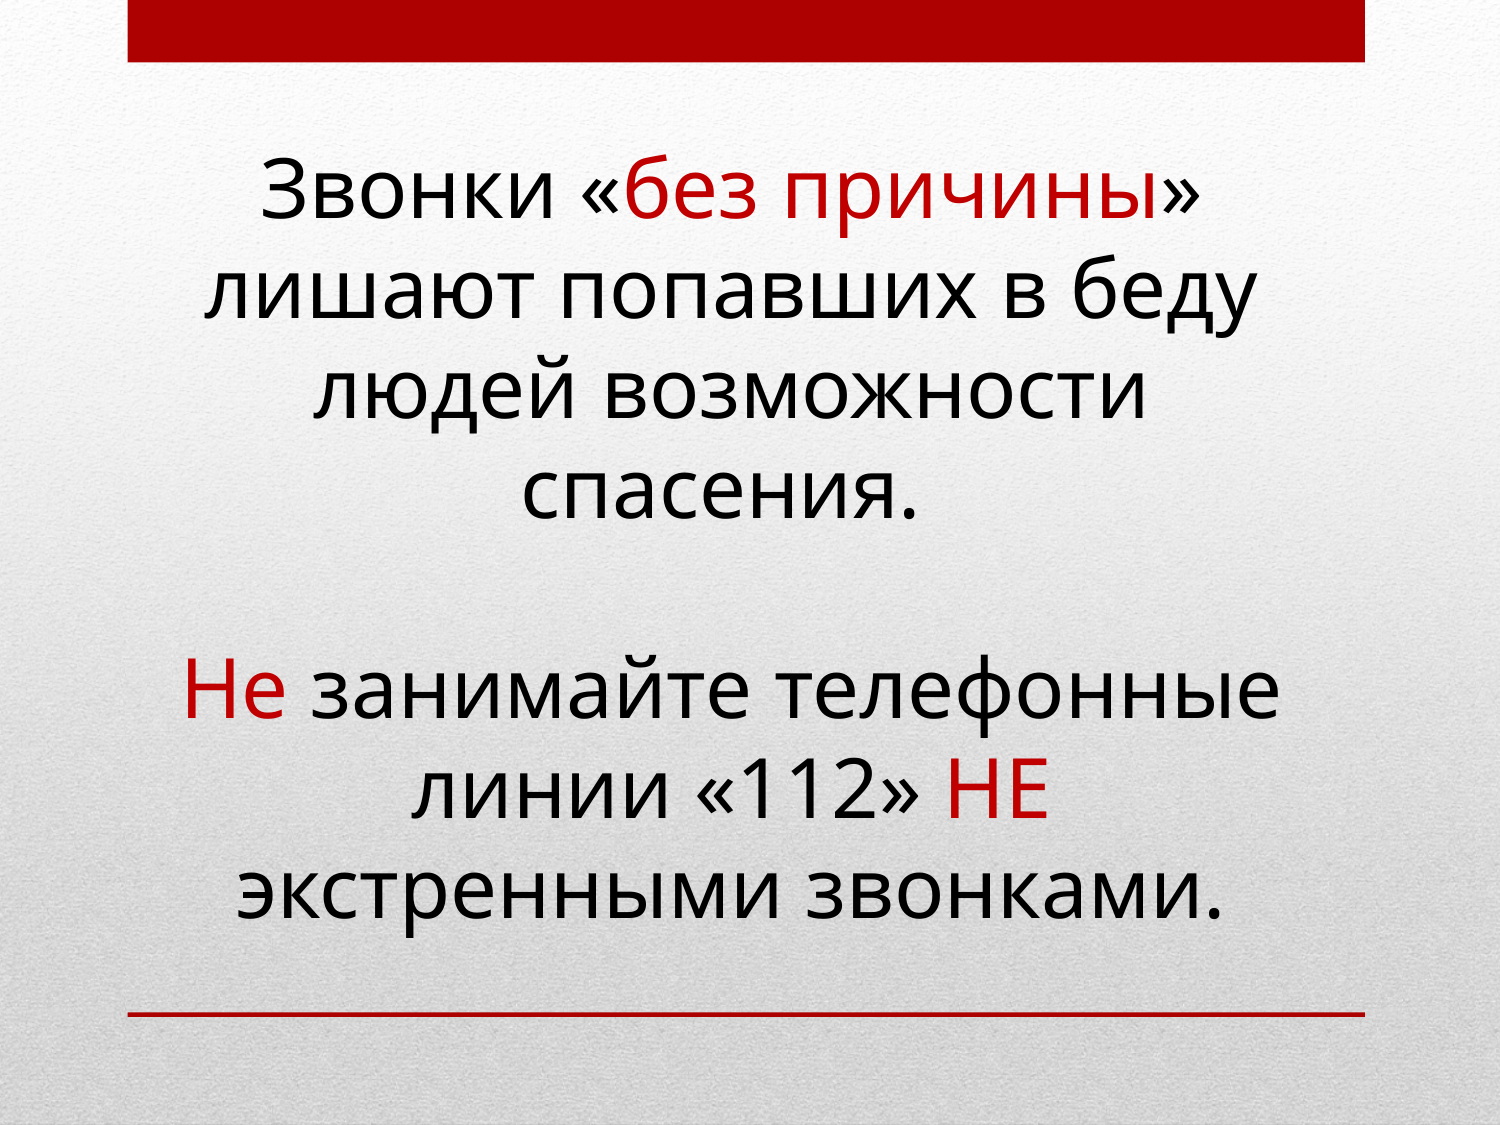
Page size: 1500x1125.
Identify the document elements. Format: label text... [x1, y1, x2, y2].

title Звонки «без причины» лишают попавших в беду людей возможности спасения. Не занимайте телефонные линии «112» НЕ экстренными звонками. [112, 680, 1352, 944]
